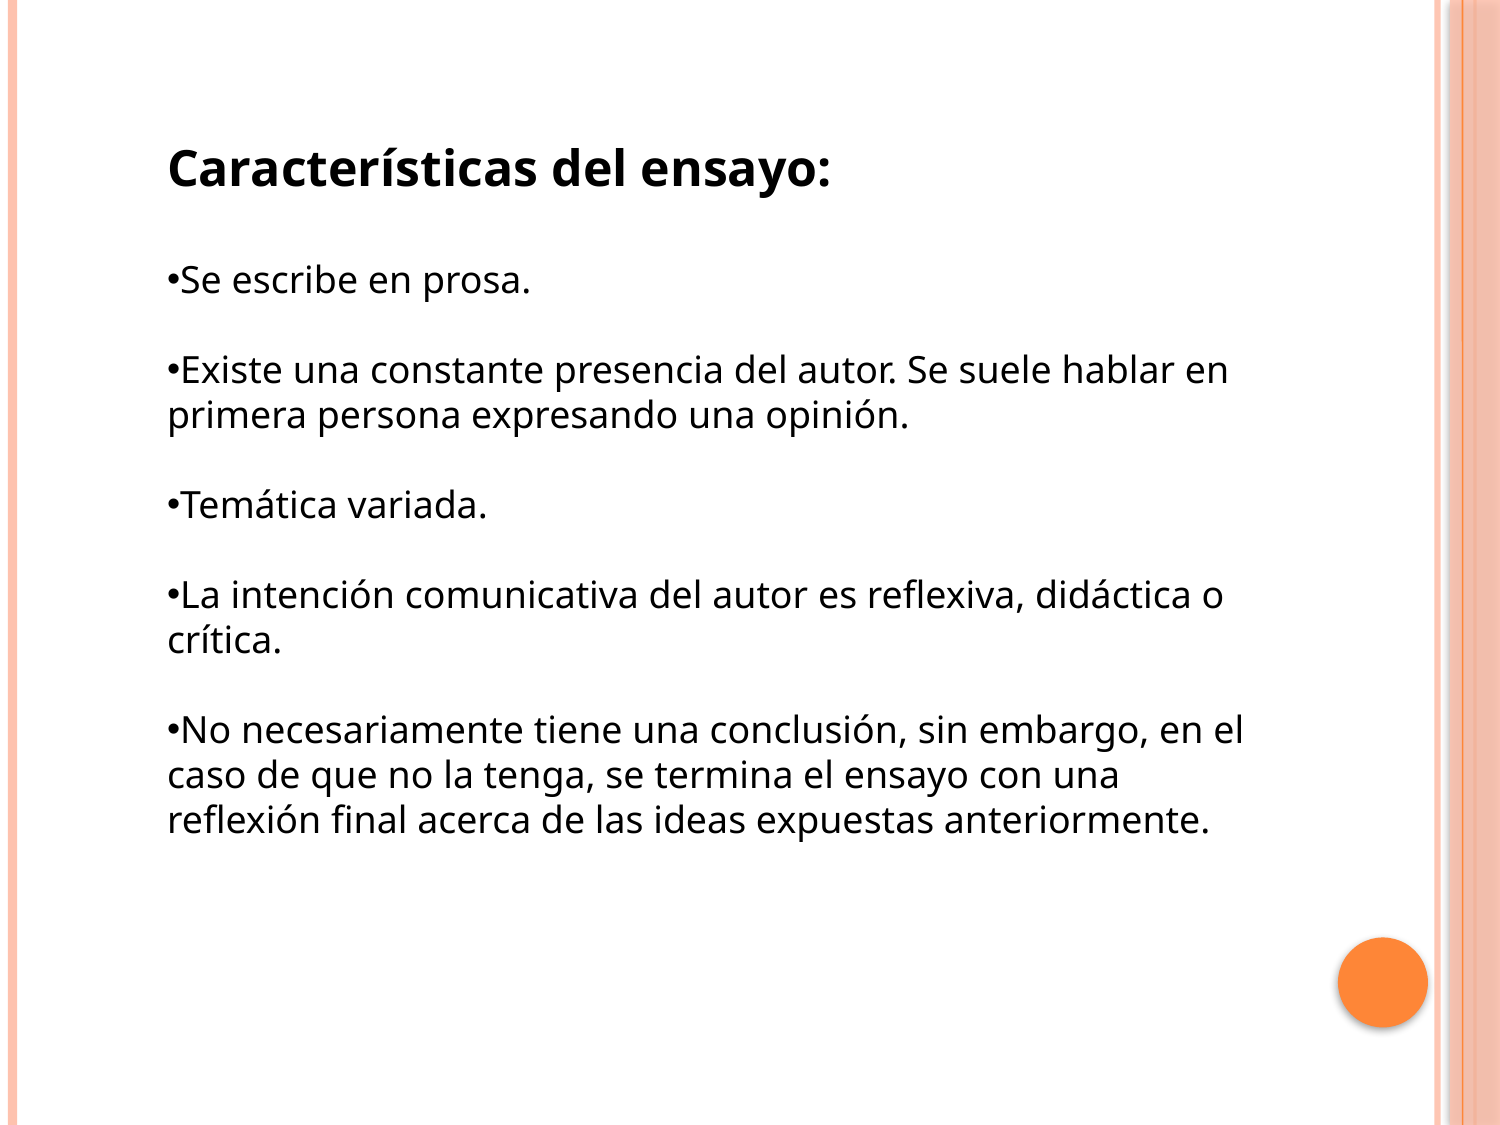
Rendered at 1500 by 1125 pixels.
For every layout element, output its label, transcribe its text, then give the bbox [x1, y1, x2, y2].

text_box Características del ensayo: Se escribe en prosa. Existe una constante presencia del autor. Se suele hablar en primera persona expresando una opinión. Temática variada. La intención comunicativa del autor es reflexiva, didáctica o crítica. No necesariamente tiene una conclusión, sin embargo, en el caso de que no la tenga, se termina el ensayo con una reflexión final acerca de las ideas expuestas anteriormente. [152, 128, 1278, 1059]
